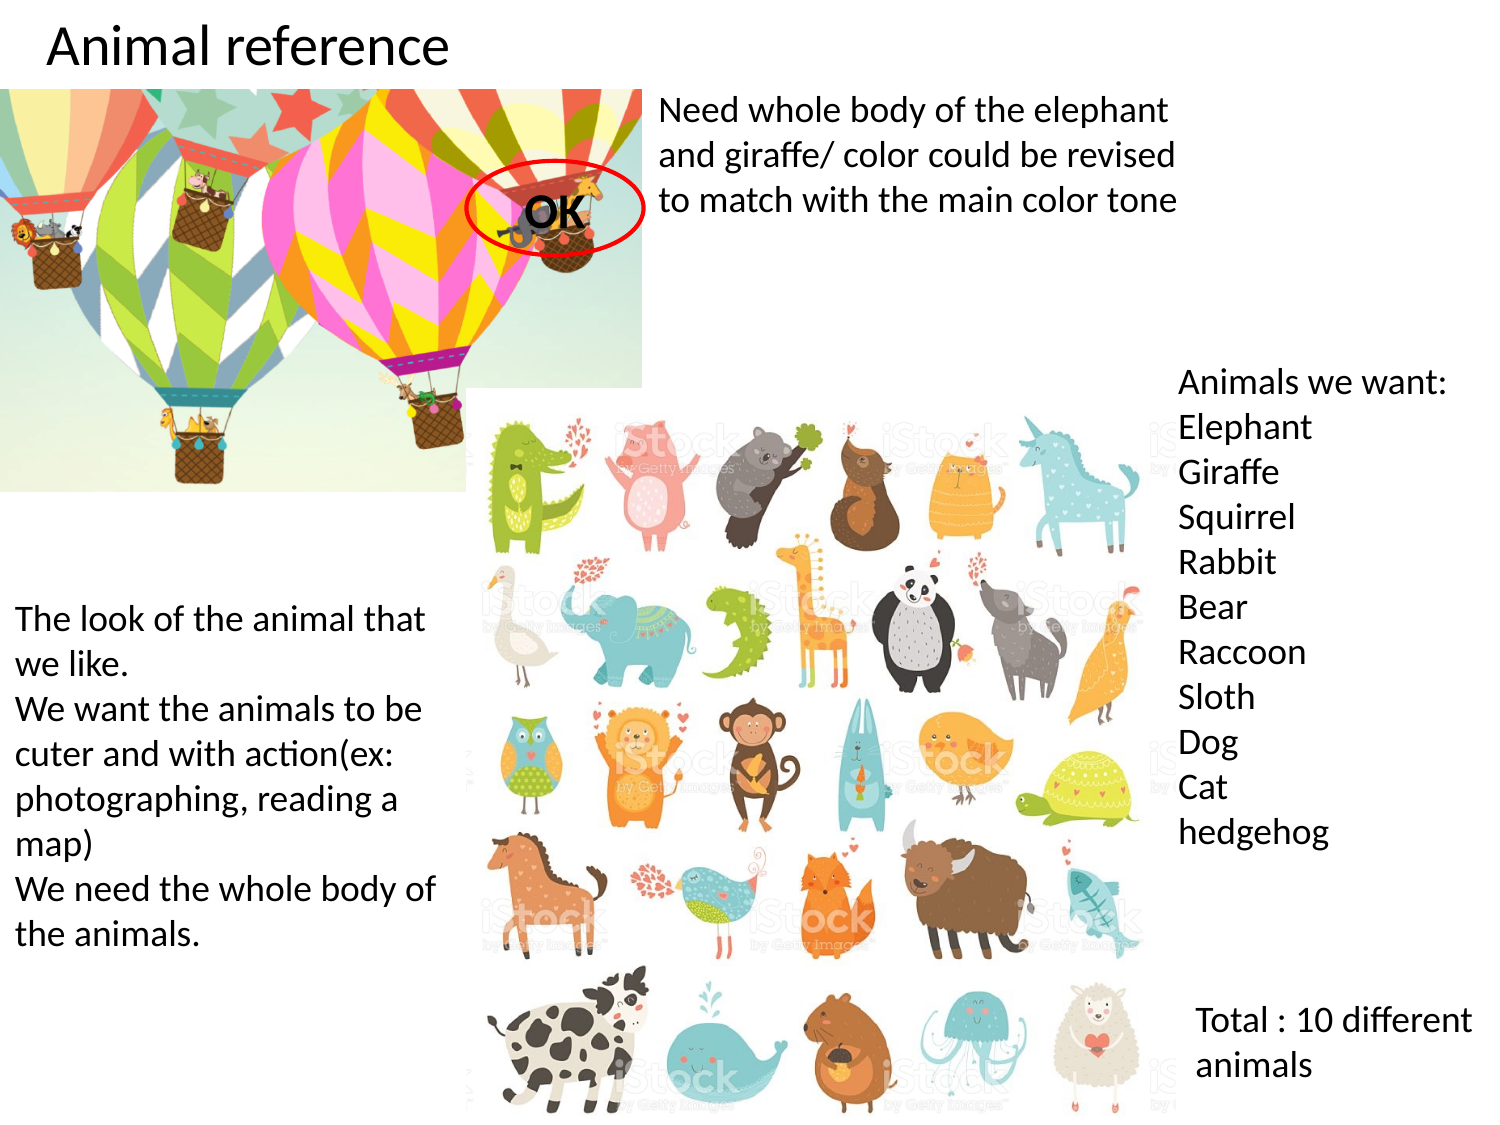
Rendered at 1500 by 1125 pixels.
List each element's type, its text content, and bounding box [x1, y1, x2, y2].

picture [0, 89, 1176, 1125]
text_box Animals we want: Elephant Giraffe Squirrel Rabbit Bear Raccoon Sloth Dog Cat hedgehog [1163, 349, 1500, 905]
text_box The look of the animal that we like. We want the animals to be cuter and with action(ex: photographing, reading a map) We need the whole body of the animals. [0, 586, 455, 1006]
text_box Total : 10 different animals [1180, 987, 1500, 1093]
text_box Animal reference [31, 0, 467, 85]
text_box Need whole body of the elephant and giraffe/ color could be revised to match with the main color tone [643, 78, 1232, 228]
